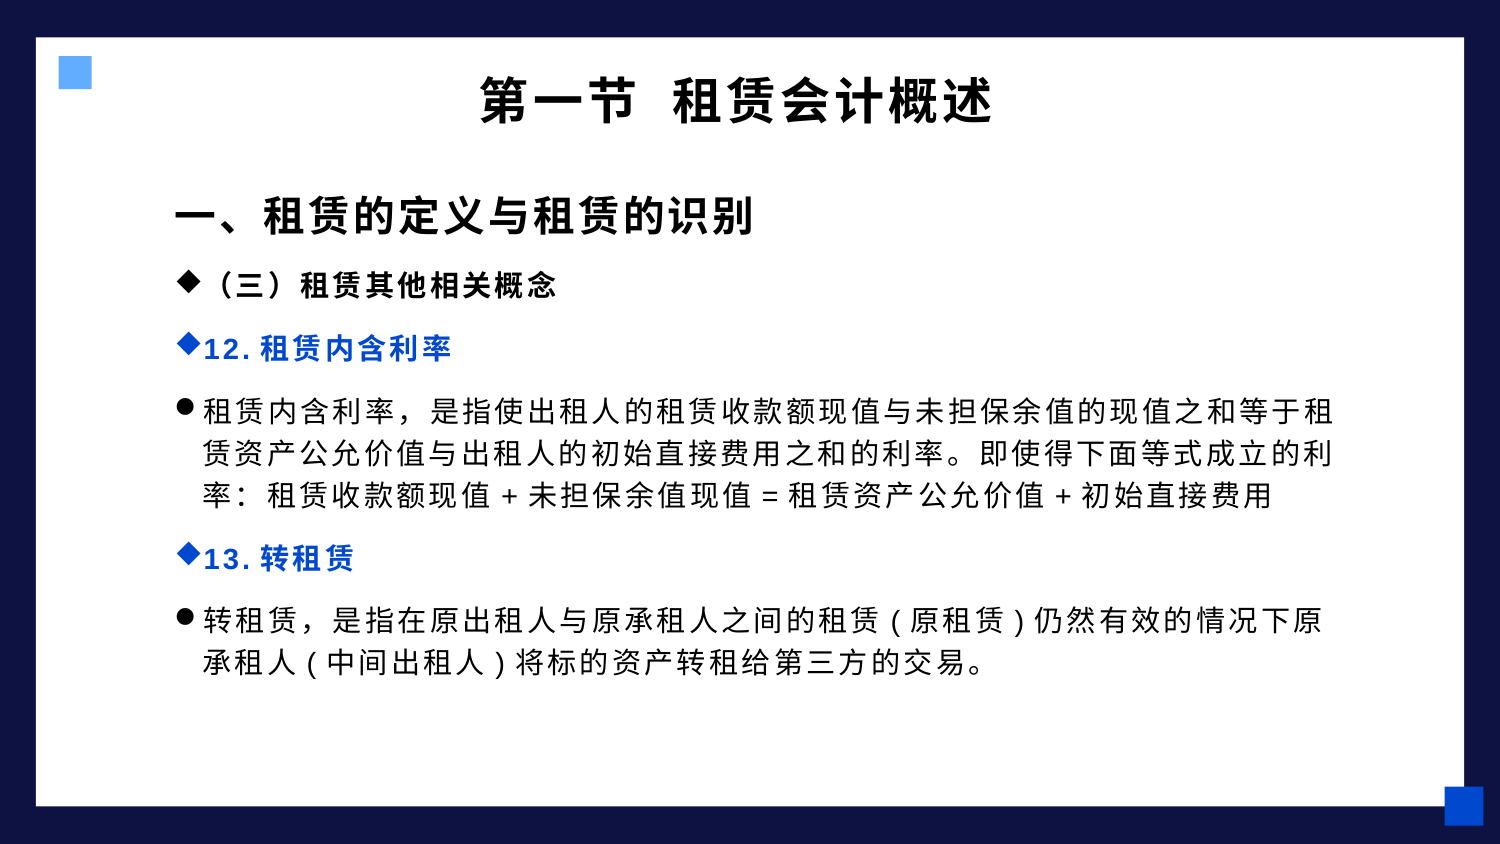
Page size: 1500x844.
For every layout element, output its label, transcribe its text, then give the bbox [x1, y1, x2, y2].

title 第一节 租赁会计概述 [141, 48, 1327, 138]
list 一、租赁的定义与租赁的识别 （三）租赁其他相关概念 12.租赁内含利率 租赁内含利率，是指使出租人的租赁收款额现值与未担保余值的现值之和等于租赁资产公允价值与出租人的初始直接费用之和的利率。即使得下面等式成立的利率：租赁收款额现值+未担保余值现值=租赁资产公允价值+初始直接费用 13.转租赁 转租赁，是指在原出租人与原承租人之间的租赁(原租赁)仍然有效的情况下原承租人(中间出租人)将标的资产转租给第三方的交易。 [157, 179, 1365, 604]
